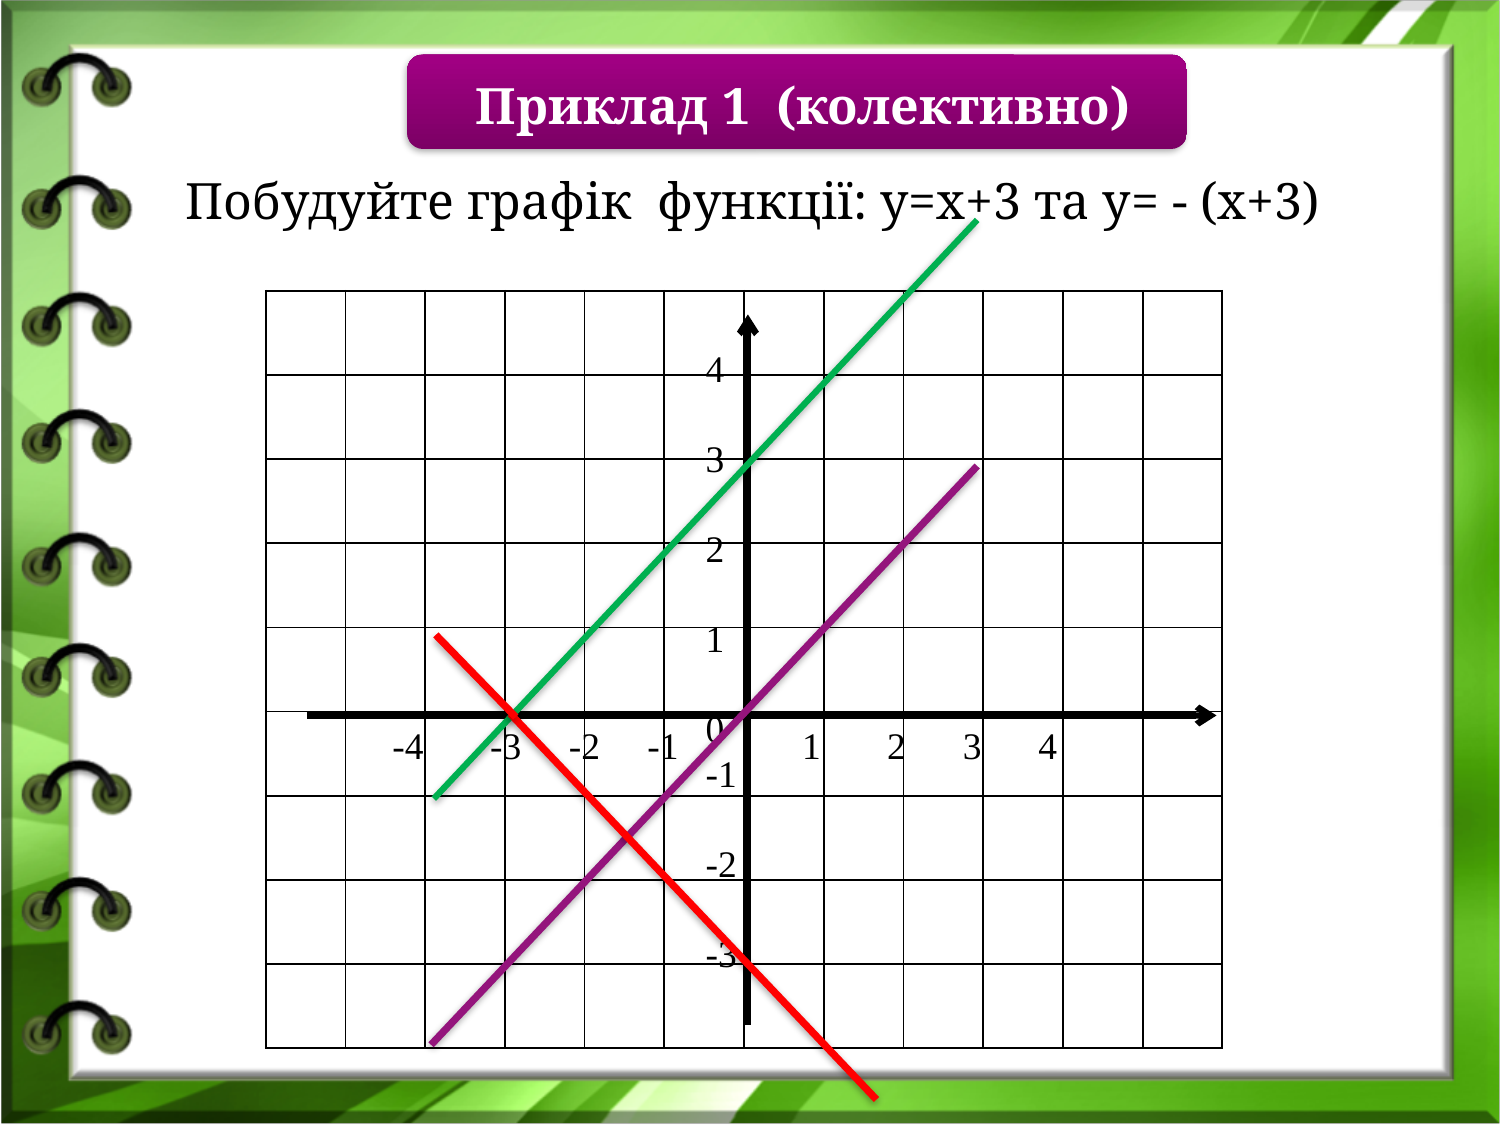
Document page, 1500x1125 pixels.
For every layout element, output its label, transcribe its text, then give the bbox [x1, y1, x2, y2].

table_cell [984, 775, 1062, 795]
table_cell [1064, 775, 1142, 795]
table_cell [346, 797, 424, 879]
table_cell [346, 460, 424, 542]
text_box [435, 634, 516, 718]
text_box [430, 804, 504, 1046]
table_cell [346, 376, 424, 458]
table_cell [1064, 881, 1142, 963]
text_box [881, 805, 978, 1046]
table_cell [346, 965, 424, 1047]
text_box [407, 54, 1187, 67]
table_cell [984, 460, 1062, 542]
table_cell [267, 881, 345, 963]
picture [0, 0, 1500, 1125]
table_cell [1064, 965, 1142, 1047]
text_box -4 -3 -2 -1 1 2 3 4 [983, 722, 1217, 775]
table_cell [1144, 712, 1221, 795]
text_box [433, 219, 978, 799]
table_cell [267, 544, 345, 627]
table_cell [984, 797, 1062, 879]
table_header [267, 292, 345, 374]
text_box -4 -3 -2 -1 1 2 3 4 [377, 724, 425, 775]
table_header [984, 292, 1062, 374]
table_cell [1144, 544, 1221, 627]
table_cell [267, 712, 345, 795]
table_cell [1144, 965, 1221, 1047]
table_cell [267, 797, 345, 879]
text_box Приклад 1 (колективно) Побудуйте графік функції: у=х+3 та у= - (х+3) [171, 67, 1435, 417]
table_cell [346, 724, 424, 795]
table_cell [346, 881, 424, 963]
table_cell [1064, 628, 1142, 711]
table_cell [984, 376, 1062, 458]
table_cell [984, 881, 1062, 963]
table_cell [984, 544, 1062, 627]
table_cell [1144, 881, 1221, 963]
table_header [346, 292, 424, 374]
table_cell [1064, 376, 1142, 458]
table_cell [346, 544, 424, 627]
table_cell [267, 965, 345, 1047]
table_cell [1144, 628, 1221, 711]
table_cell [267, 460, 345, 542]
table_cell [1144, 376, 1221, 458]
table_cell [1064, 797, 1142, 879]
table_cell [1144, 460, 1221, 542]
table_cell [984, 965, 1062, 1047]
table_cell [267, 376, 345, 458]
table_cell [1144, 797, 1221, 879]
table_cell [1064, 544, 1142, 627]
table_cell [267, 628, 345, 711]
table_header [1064, 292, 1142, 374]
table_cell [1064, 460, 1142, 542]
table_header [1144, 292, 1221, 374]
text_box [510, 713, 877, 1100]
table_cell [346, 628, 424, 711]
table_cell [984, 628, 1062, 711]
